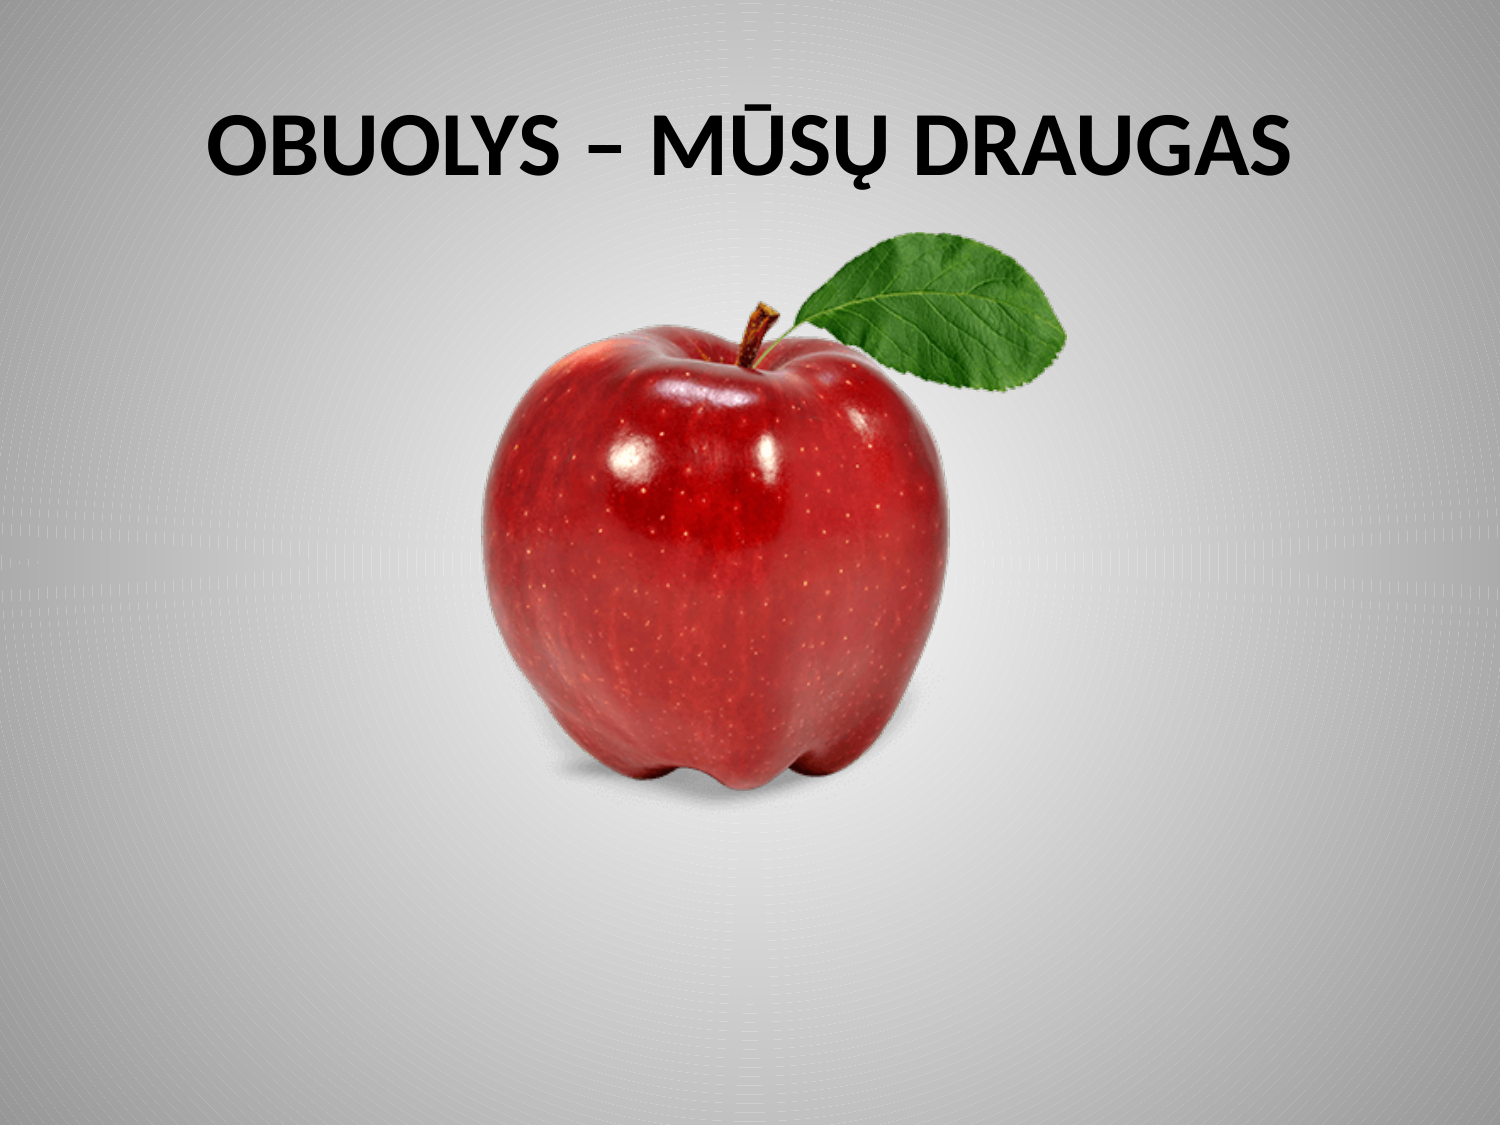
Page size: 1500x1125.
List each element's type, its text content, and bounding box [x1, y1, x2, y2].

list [407, 232, 1068, 830]
title OBUOLYS – MŪSŲ DRAUGAS [75, 45, 1425, 233]
